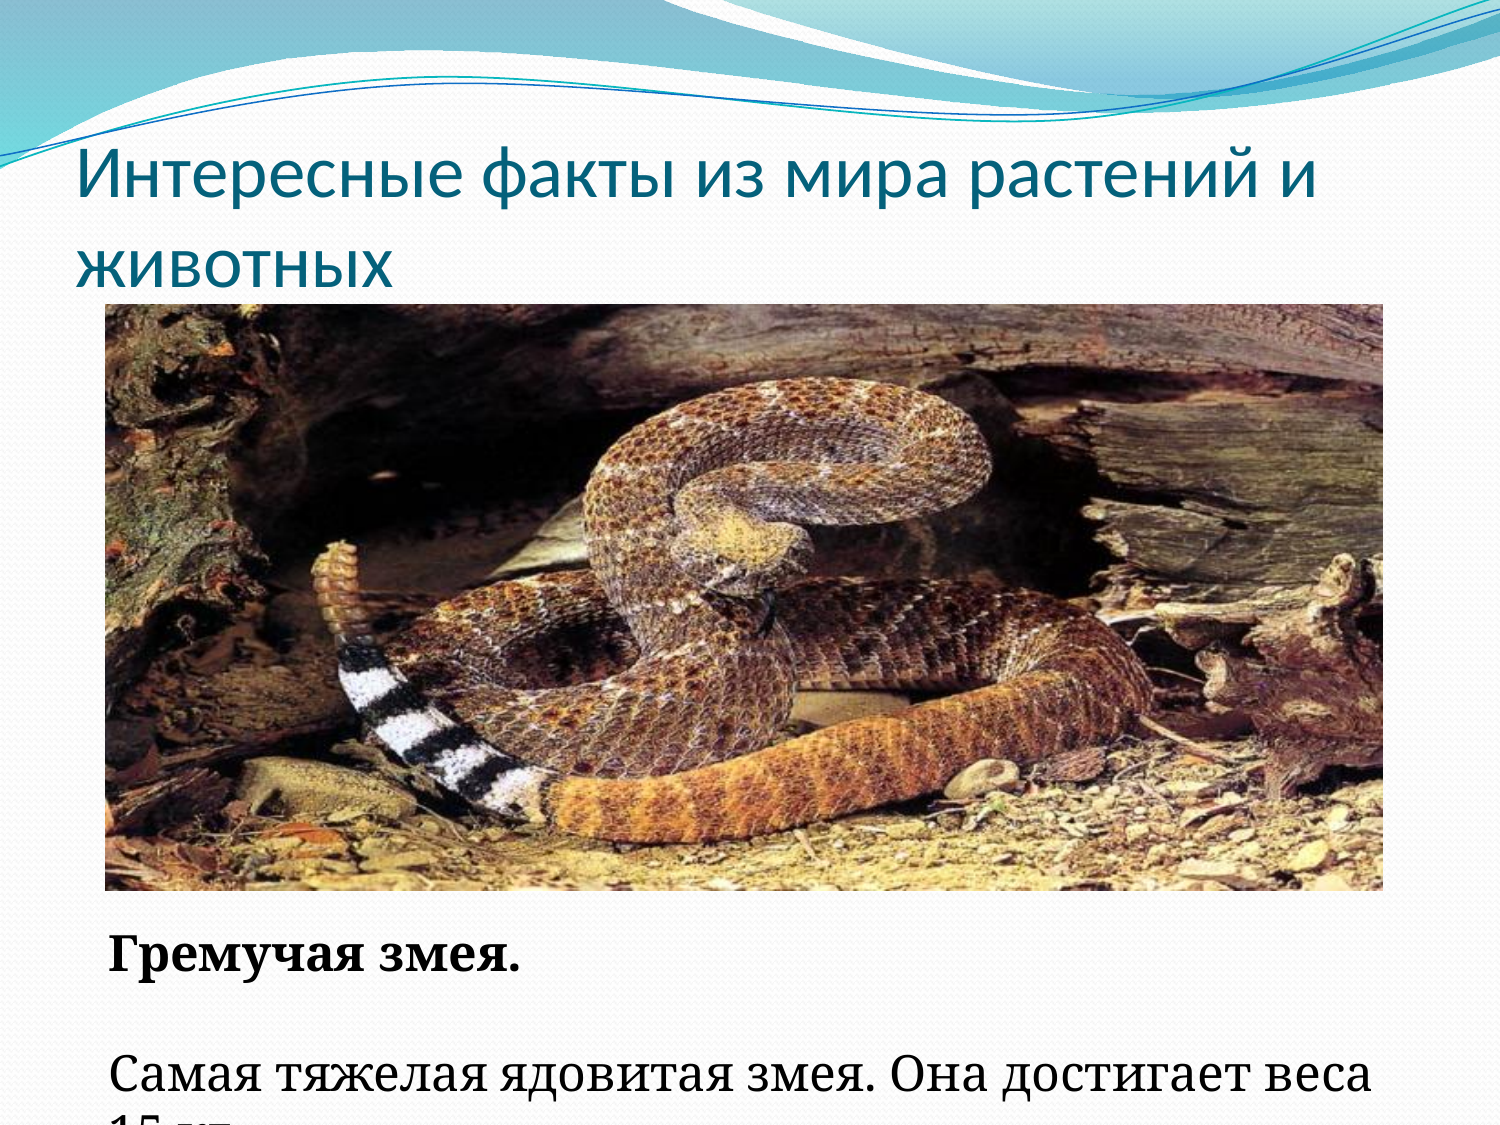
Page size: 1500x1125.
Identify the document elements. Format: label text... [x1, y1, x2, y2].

text_box Гремучая змея. Самая тяжелая ядовитая змея. Она достигает веса 15 кг. [93, 913, 1454, 1125]
title Интересные факты из мира растений и животных [75, 115, 1425, 303]
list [105, 304, 1383, 891]
